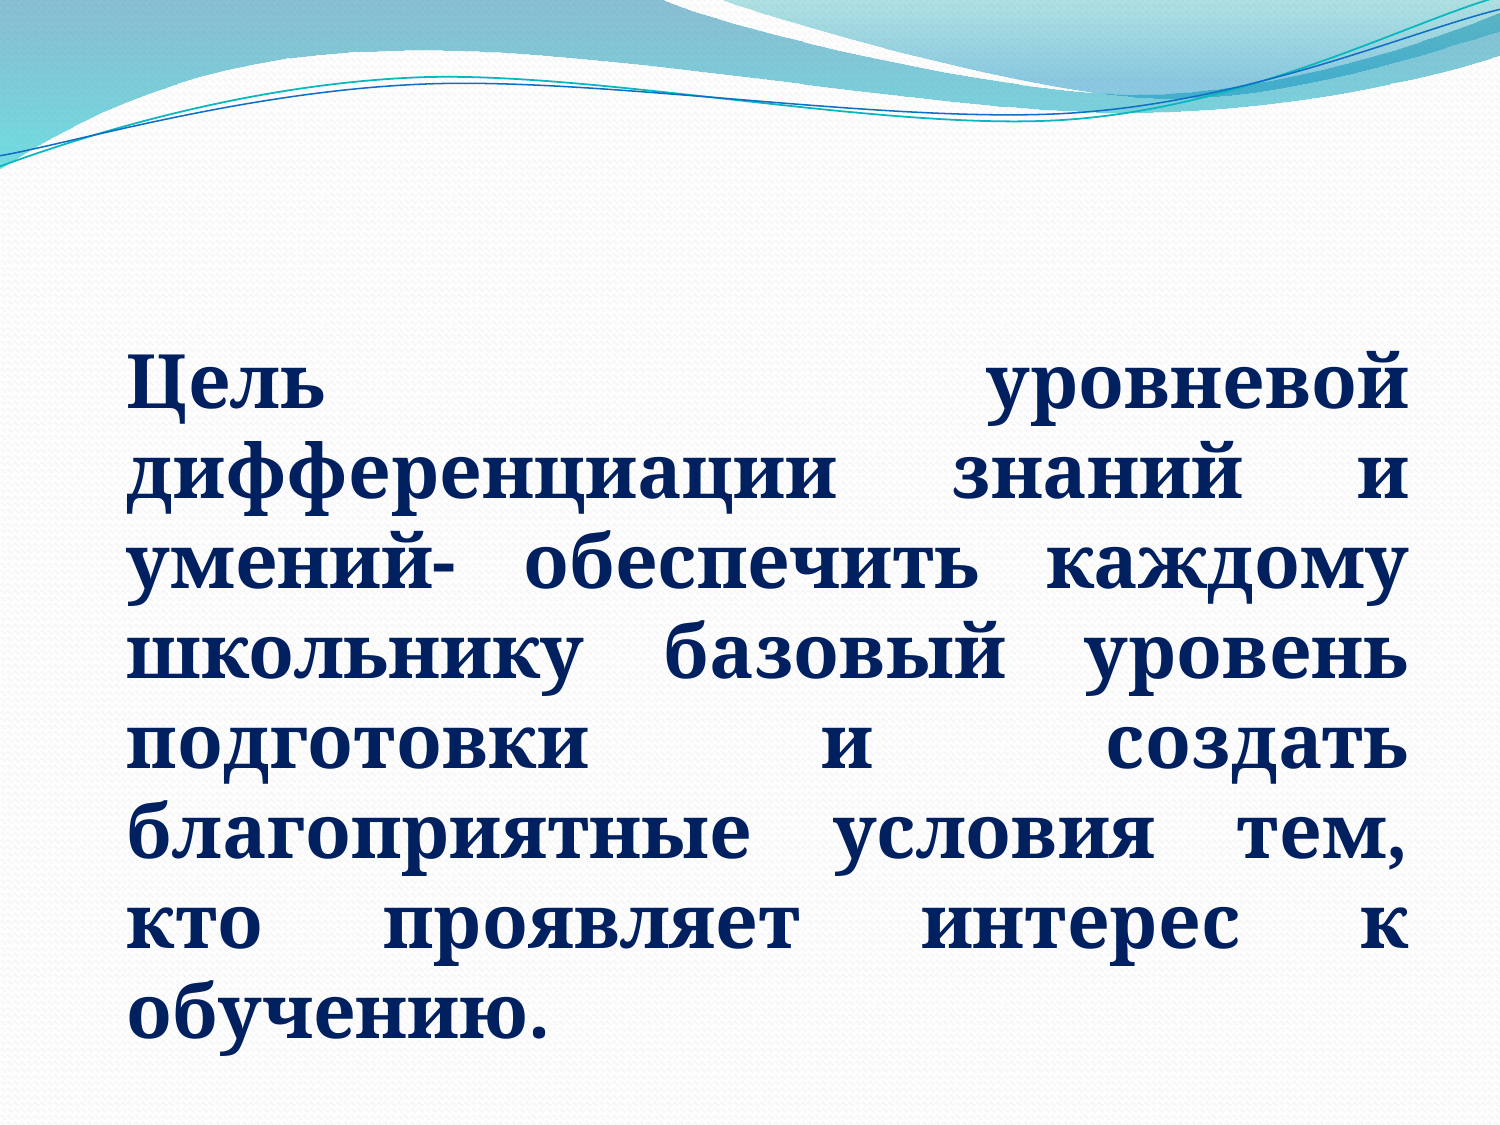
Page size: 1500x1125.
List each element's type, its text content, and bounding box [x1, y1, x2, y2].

text_box Цель уровневой дифференциации знаний и умений- обеспечить каждому школьнику базовый уровень подготовки и создать благоприятные условия тем, кто проявляет интерес к обучению. [112, 326, 1425, 1061]
